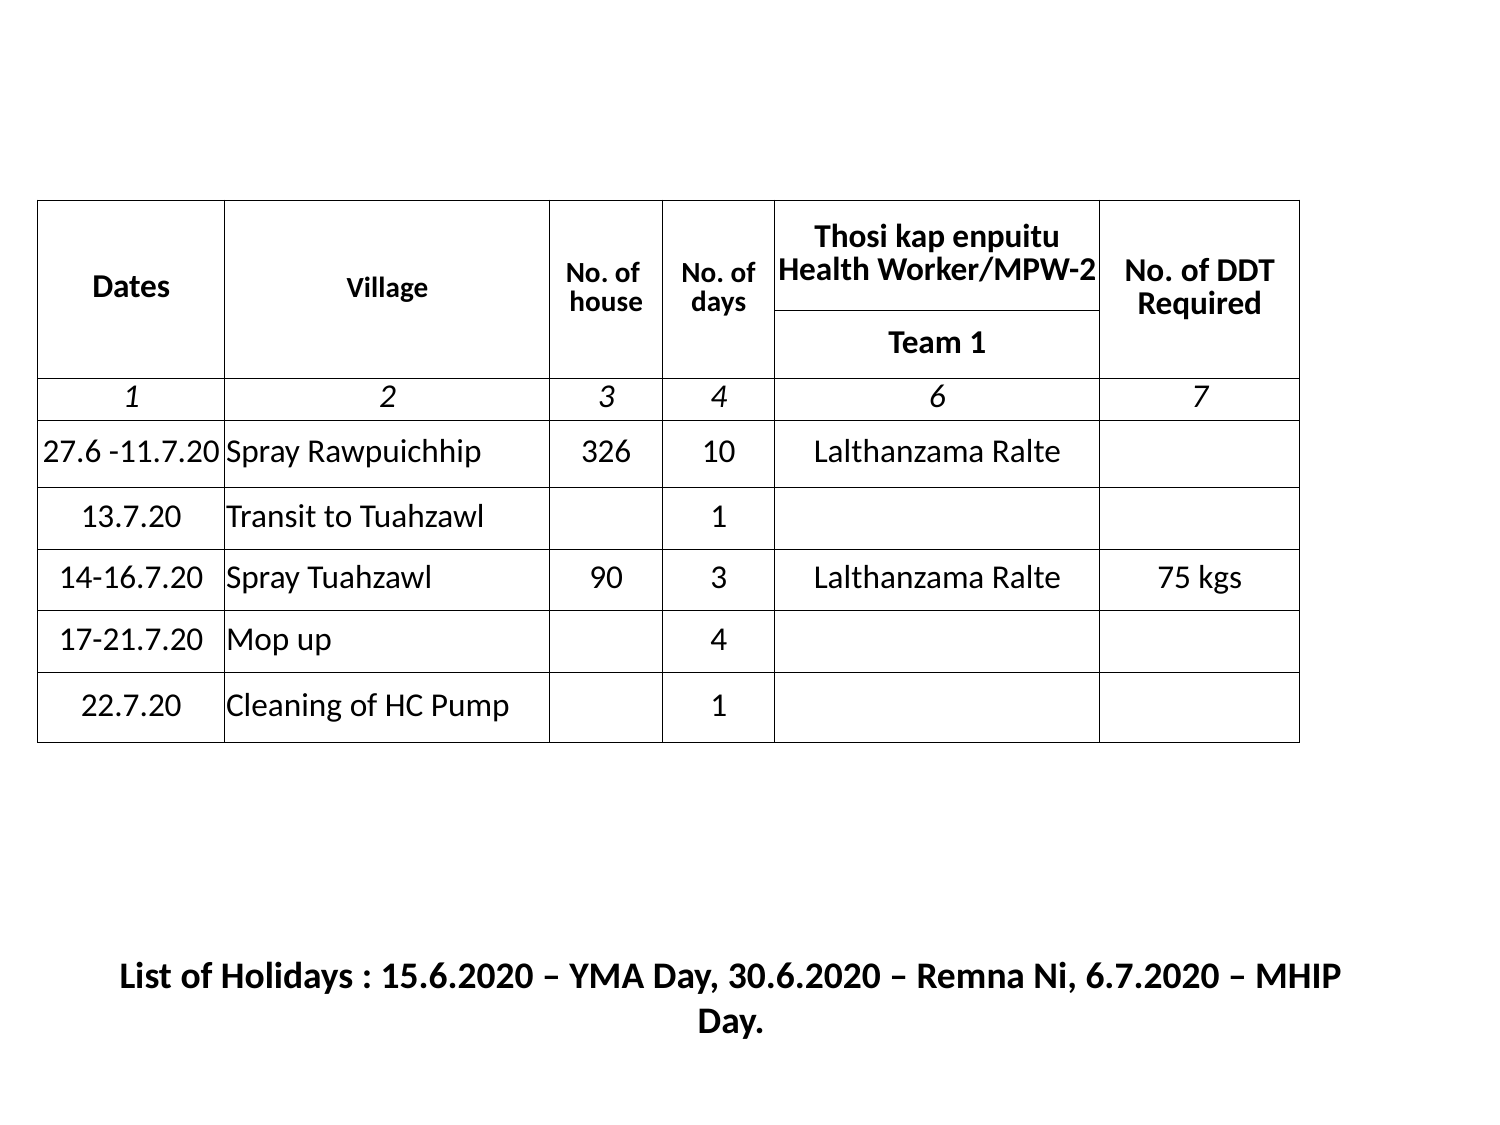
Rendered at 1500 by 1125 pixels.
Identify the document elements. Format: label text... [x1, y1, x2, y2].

table_cell Team 1 [775, 311, 1099, 378]
table_header Thosi kap enpuitu Health Worker/MPW-2 [775, 201, 1099, 310]
table_cell 326 [550, 421, 662, 487]
table_cell 6 [775, 379, 1099, 420]
table_cell 22.7.20 [38, 673, 224, 742]
table_cell [550, 611, 662, 672]
table_cell 1 [38, 379, 224, 420]
table_cell 4 [663, 611, 774, 672]
table_cell Cleaning of HC Pump [225, 673, 549, 742]
table_cell 1 [663, 673, 774, 742]
table_header No. of days [663, 201, 774, 378]
table_cell 3 [550, 379, 662, 420]
table_cell 3 [663, 550, 774, 610]
table_cell 1 [663, 488, 774, 549]
table_cell [550, 488, 662, 549]
table_cell [550, 673, 662, 742]
table_cell [1100, 611, 1299, 672]
table_cell Transit to Tuahzawl [225, 488, 549, 549]
table_cell [775, 611, 1099, 672]
table_cell [1100, 488, 1299, 549]
table_cell Spray Rawpuichhip [225, 421, 549, 487]
table_cell [775, 488, 1099, 549]
table_header No. of DDT Required [1100, 201, 1299, 378]
table_cell [1100, 421, 1299, 487]
table_cell 10 [663, 421, 774, 487]
table_header Dates [38, 201, 224, 378]
table_cell 7 [1100, 379, 1299, 420]
table_header Village [225, 201, 549, 378]
table_cell 75 kgs [1100, 550, 1299, 610]
table_cell 17-21.7.20 [38, 611, 224, 672]
table_cell Spray Tuahzawl [225, 550, 549, 610]
table_cell Lalthanzama Ralte [775, 550, 1099, 610]
table_cell Mop up [225, 611, 549, 672]
text_box List of Holidays : 15.6.2020 – YMA Day, 30.6.2020 – Remna Ni, 6.7.2020 – MHIP Day. [87, 943, 1375, 1049]
table_cell [775, 673, 1099, 742]
table_header No. of house [550, 201, 662, 378]
table_cell 90 [550, 550, 662, 610]
table_cell 14-16.7.20 [38, 550, 224, 610]
table_cell 2 [225, 379, 549, 420]
table_cell [1100, 673, 1299, 742]
table_cell Lalthanzama Ralte [775, 421, 1099, 487]
table_cell 4 [663, 379, 774, 420]
table_cell 27.6 -11.7.20 [38, 421, 224, 487]
table_cell 13.7.20 [38, 488, 224, 549]
